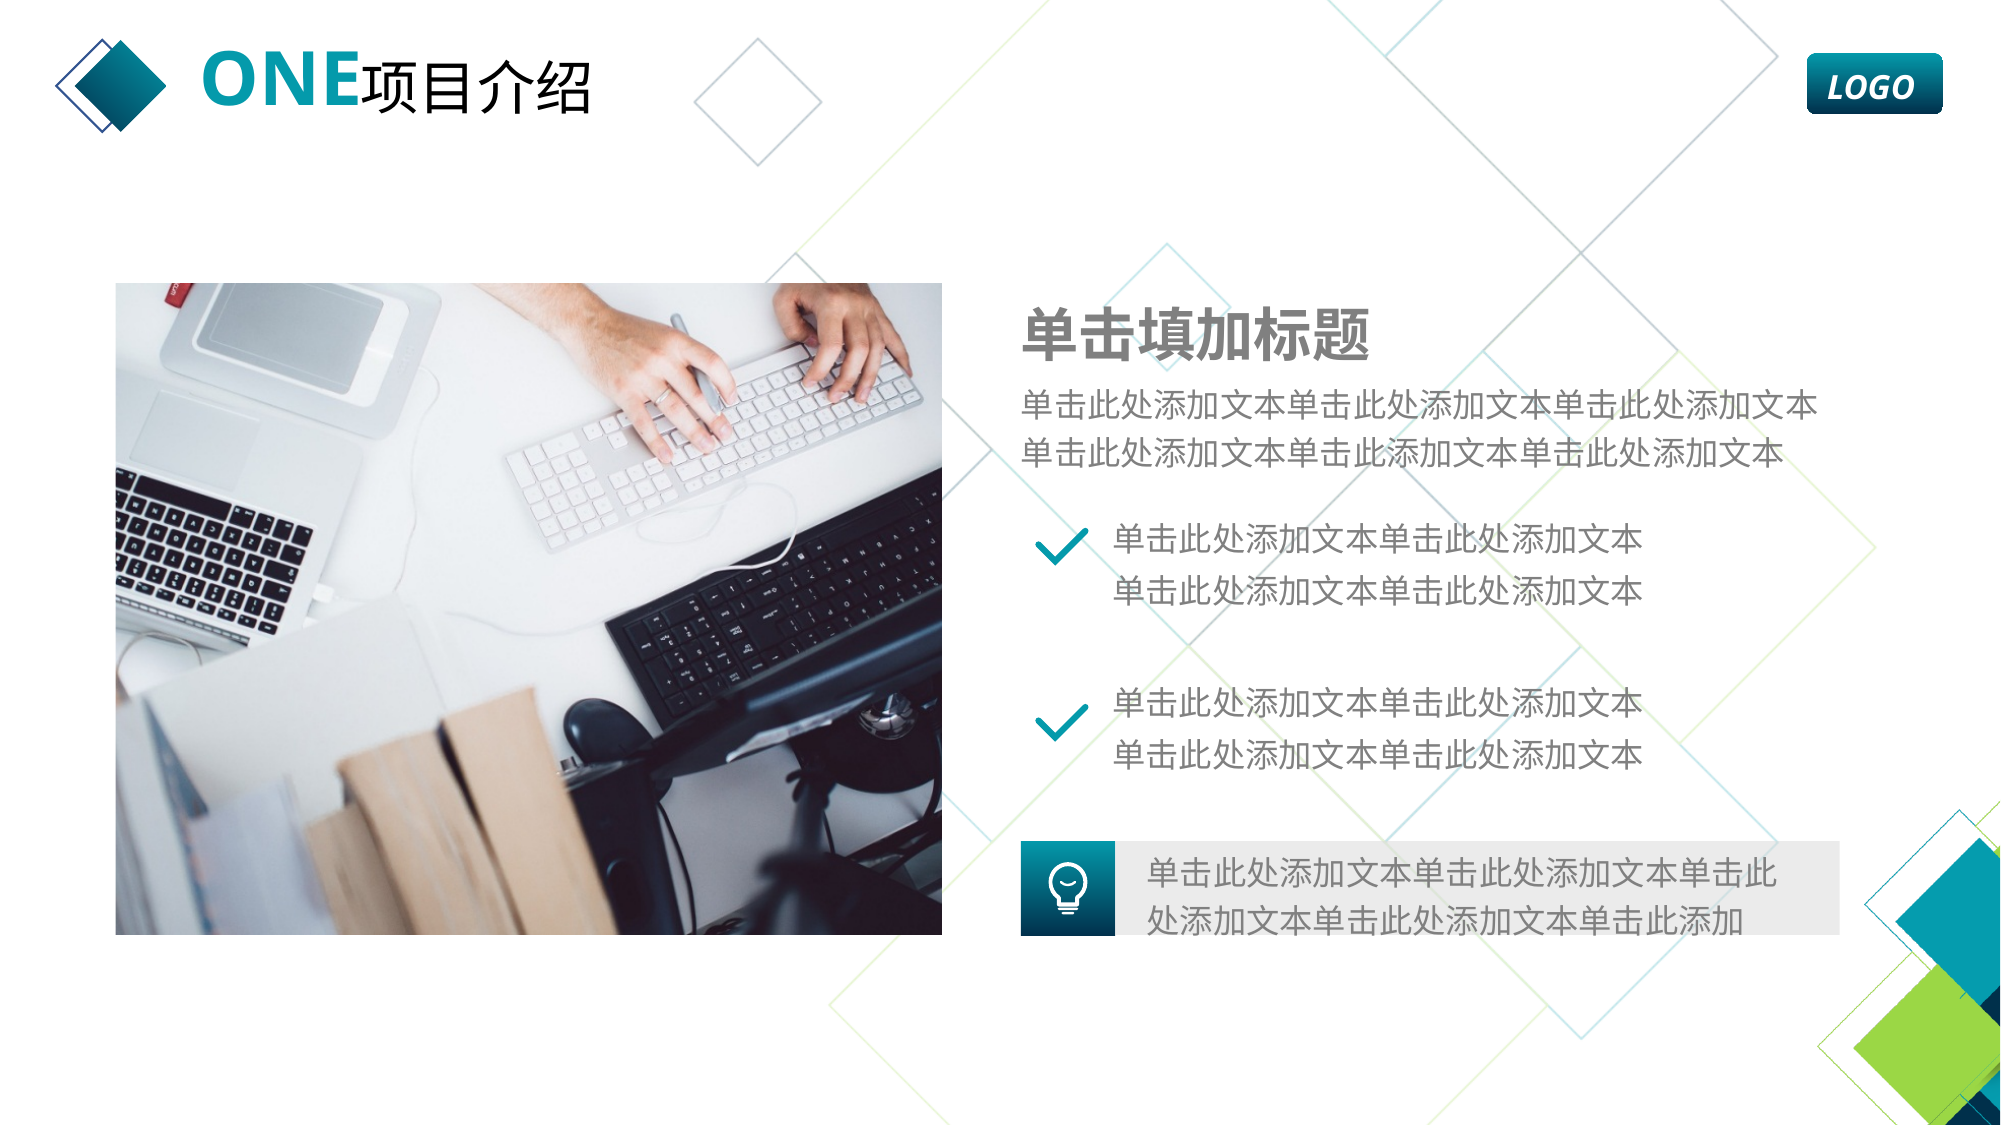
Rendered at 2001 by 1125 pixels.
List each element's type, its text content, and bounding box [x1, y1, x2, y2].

text_box [1020, 840, 1116, 937]
text_box [1048, 862, 1088, 915]
text_box [1037, 706, 1087, 739]
text_box 单击填加标题 单击此处添加文本单击此处添加文本单击此处添加文本单击此处添加文本单击此添加文本单击此处添加文本 [1020, 283, 1840, 529]
text_box 单击此处添加文本单击此处添加文本单击此处添加文本单击此处添加文本单击此添加 [1146, 844, 1809, 940]
text_box [1114, 840, 1841, 936]
picture [1798, 691, 2001, 1125]
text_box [184, 23, 976, 130]
text_box [114, 283, 943, 936]
text_box [1037, 530, 1087, 563]
text_box 单击此处添加文本单击此处添加文本 单击此处添加文本单击此处添加文本 单击此处添加文本单击此处添加文本 单击此处添加文本单击此处添加文本 [1112, 510, 1840, 775]
